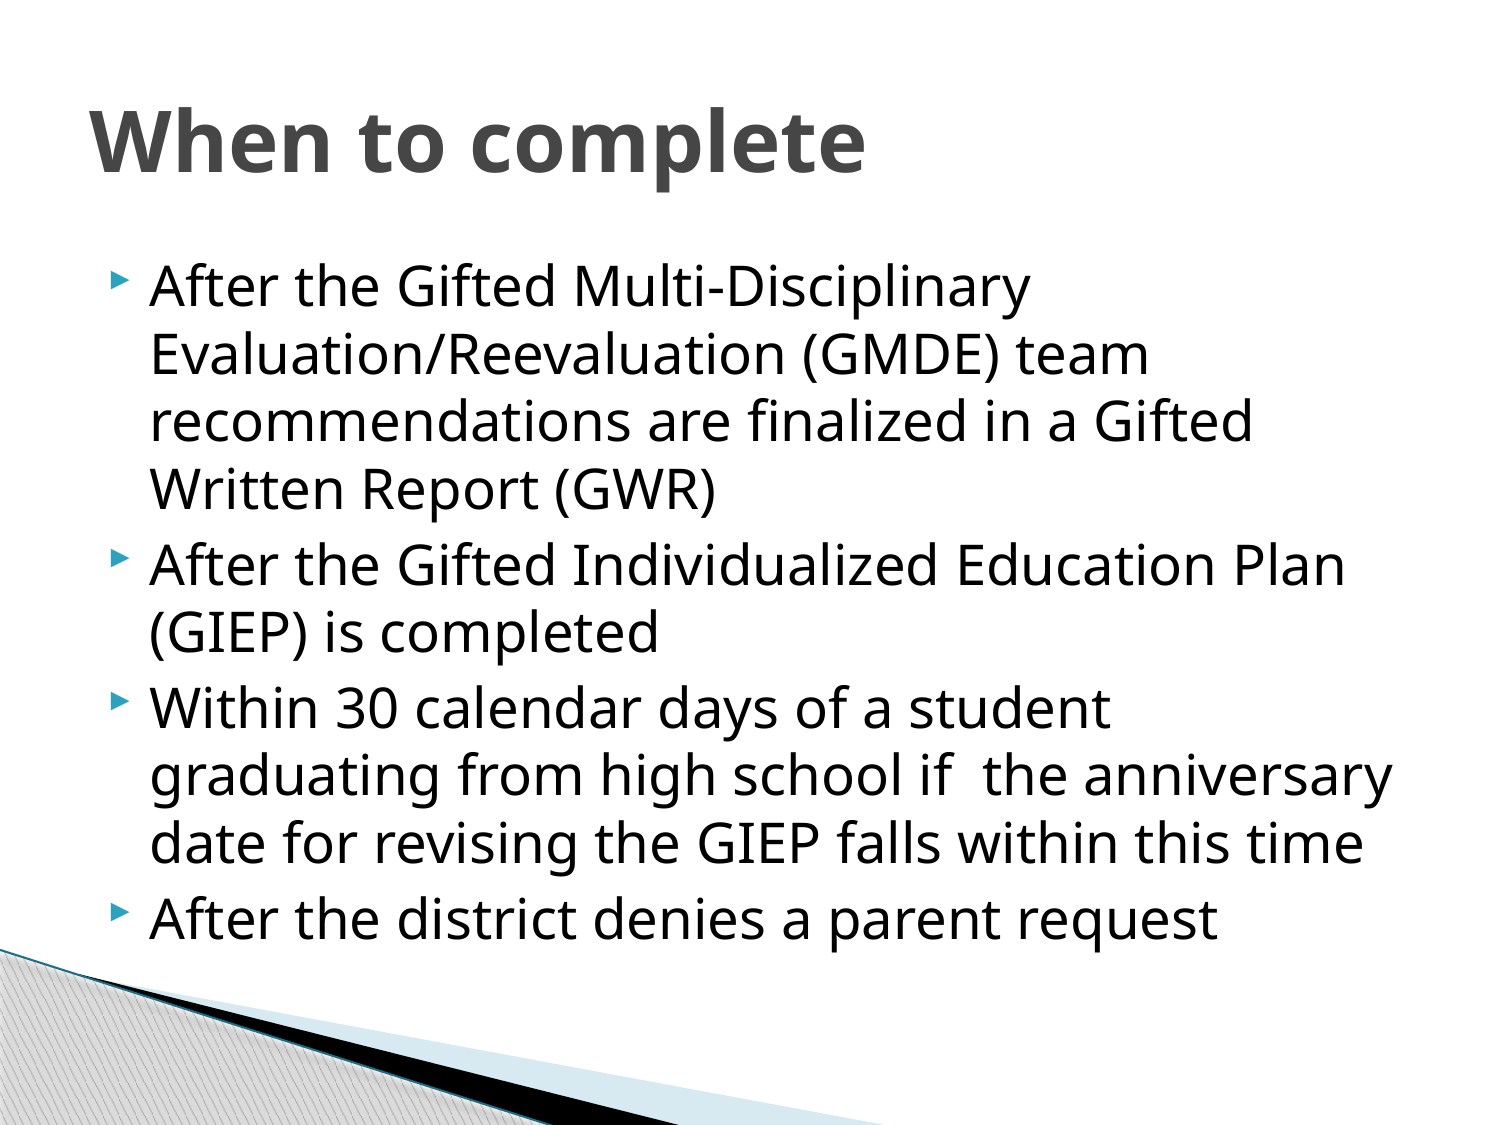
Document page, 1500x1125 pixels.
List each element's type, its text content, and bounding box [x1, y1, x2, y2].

list After the Gifted Multi-Disciplinary Evaluation/Reevaluation (GMDE) team recommendations are finalized in a Gifted Written Report (GWR) After the Gifted Individualized Education Plan (GIEP) is completed Within 30 calendar days of a student graduating from high school if the anniversary date for revising the GIEP falls within this time After the district denies a parent request [75, 243, 1425, 986]
title When to complete [75, 45, 1425, 233]
